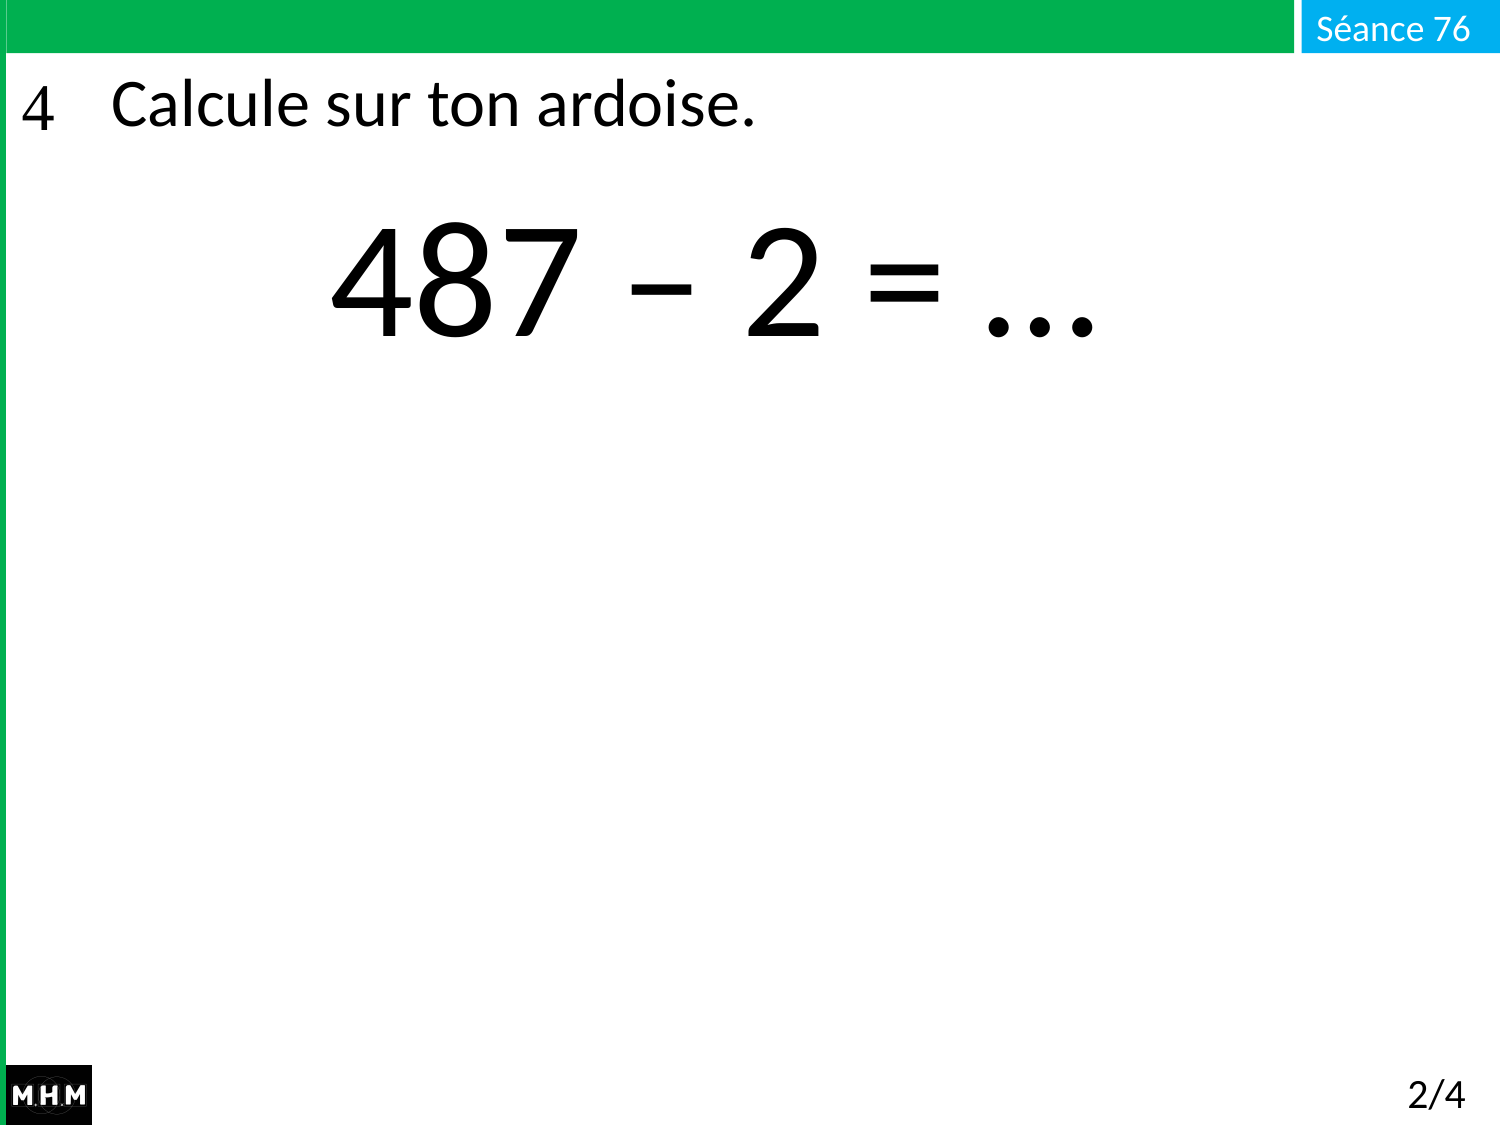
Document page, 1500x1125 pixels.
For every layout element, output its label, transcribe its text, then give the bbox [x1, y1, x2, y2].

list 2/4 [1373, 1064, 1500, 1125]
title Calcule sur ton ardoise. [96, 60, 1391, 150]
picture [6, 1065, 92, 1125]
text_box 487 – 2 = … [314, 162, 1185, 378]
